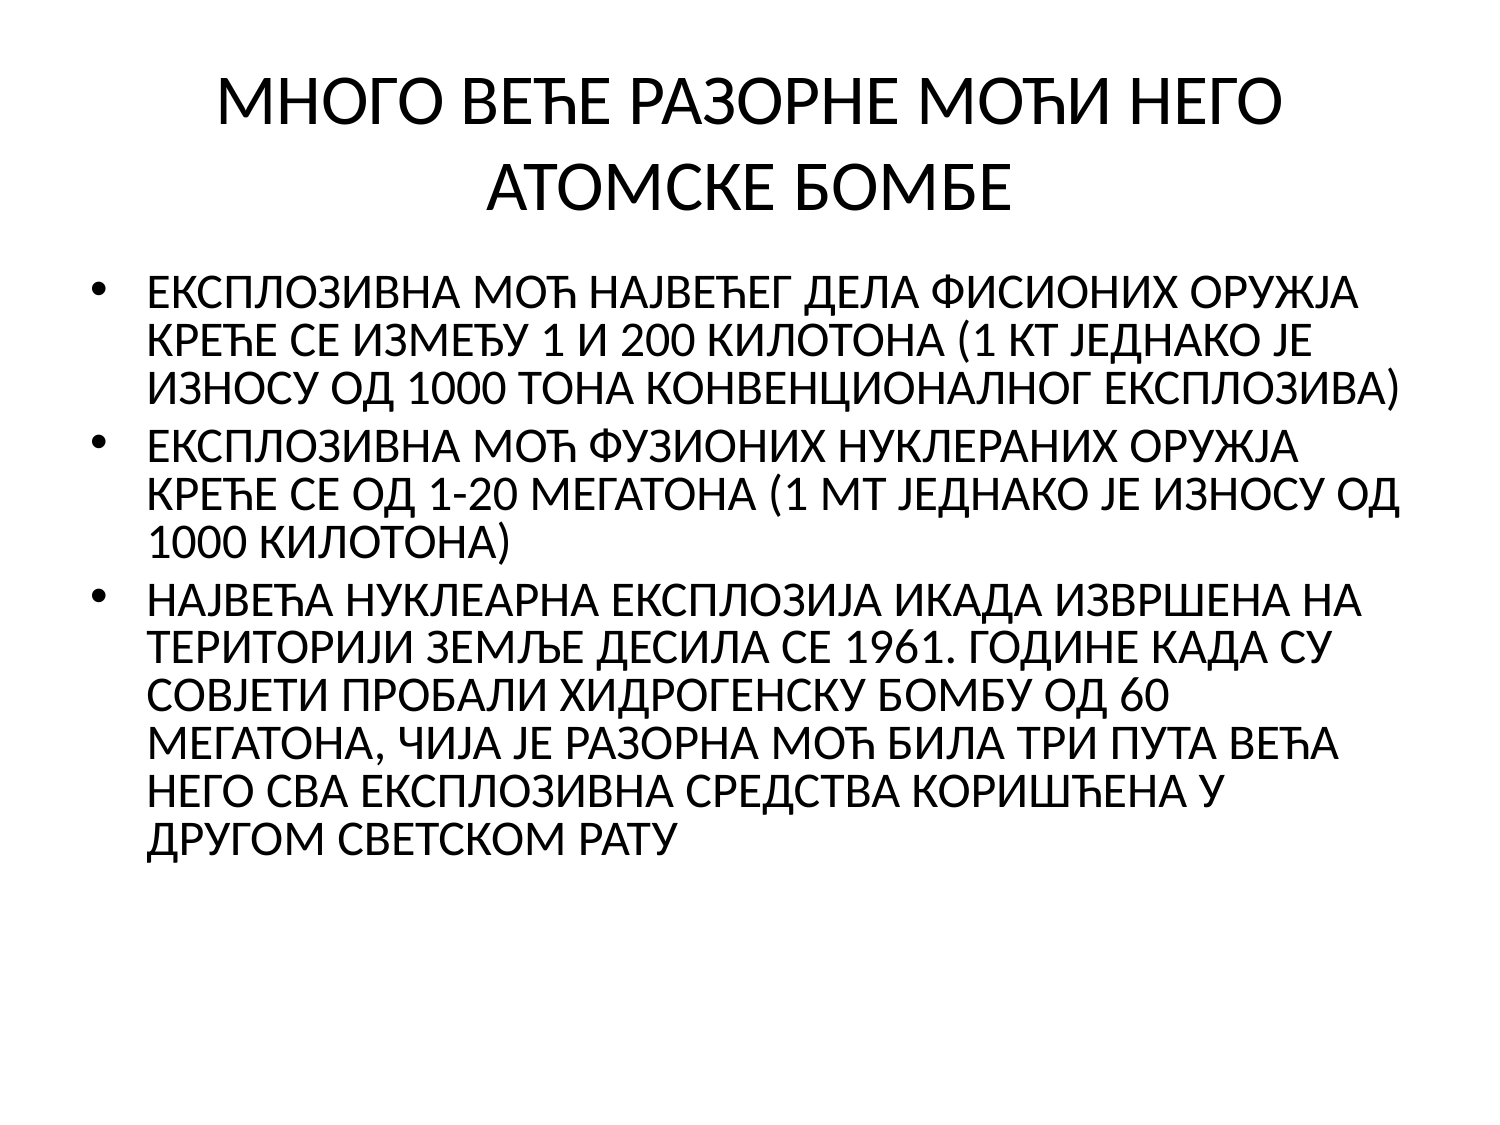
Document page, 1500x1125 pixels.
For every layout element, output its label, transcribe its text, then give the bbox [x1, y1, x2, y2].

list ЕКСПЛОЗИВНА МОЋ НАЈВЕЋЕГ ДЕЛА ФИСИОНИХ ОРУЖЈА КРЕЋЕ СЕ ИЗМЕЂУ 1 И 200 КИЛОТОНА (1 КТ ЈЕДНАКО ЈЕ ИЗНОСУ ОД 1000 ТОНА КОНВЕНЦИОНАЛНОГ ЕКСПЛОЗИВА) ЕКСПЛОЗИВНА МОЋ ФУЗИОНИХ НУКЛЕРАНИХ ОРУЖЈА КРЕЋЕ СЕ ОД 1-20 МЕГАТОНА (1 МТ ЈЕДНАКО ЈЕ ИЗНОСУ ОД 1000 КИЛОТОНА) НАЈВЕЋА НУКЛЕАРНА ЕКСПЛОЗИЈА ИКАДА ИЗВРШЕНА НА ТЕРИТОРИЈИ ЗЕМЉЕ ДЕСИЛА СЕ 1961. ГОДИНЕ КАДА СУ СОВЈЕТИ ПРОБАЛИ ХИДРОГЕНСКУ БОМБУ ОД 60 МЕГАТОНА, ЧИЈА ЈЕ РАЗОРНА МОЋ БИЛА ТРИ ПУТА ВЕЋА НЕГО СВА ЕКСПЛОЗИВНА СРЕДСТВА КОРИШЋЕНА У ДРУГОМ СВЕТСКОМ РАТУ [75, 262, 1425, 1005]
title МНОГО ВЕЋЕ РАЗОРНЕ МОЋИ НЕГО АТОМСКЕ БОМБЕ [75, 45, 1425, 233]
